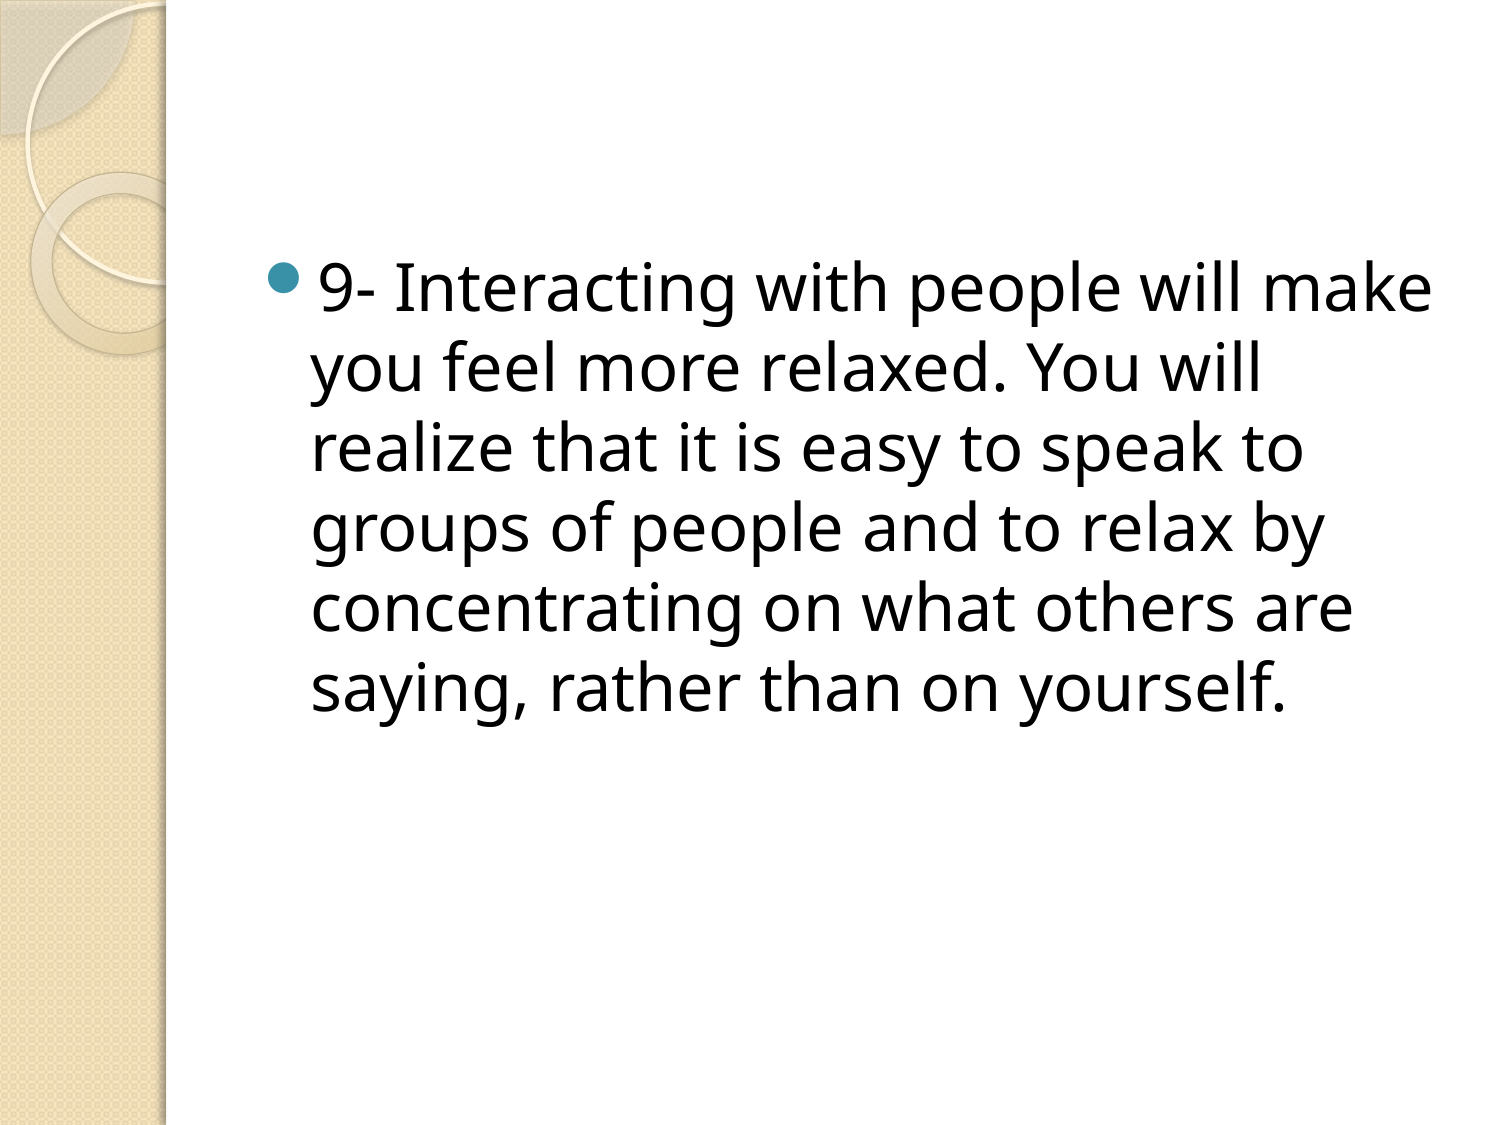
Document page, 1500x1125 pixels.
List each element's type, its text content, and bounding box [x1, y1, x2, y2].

list 9- Interacting with people will make you feel more relaxed. You will realize that it is easy to speak to groups of people and to relax by concentrating on what others are saying, rather than on yourself. [235, 237, 1466, 1025]
